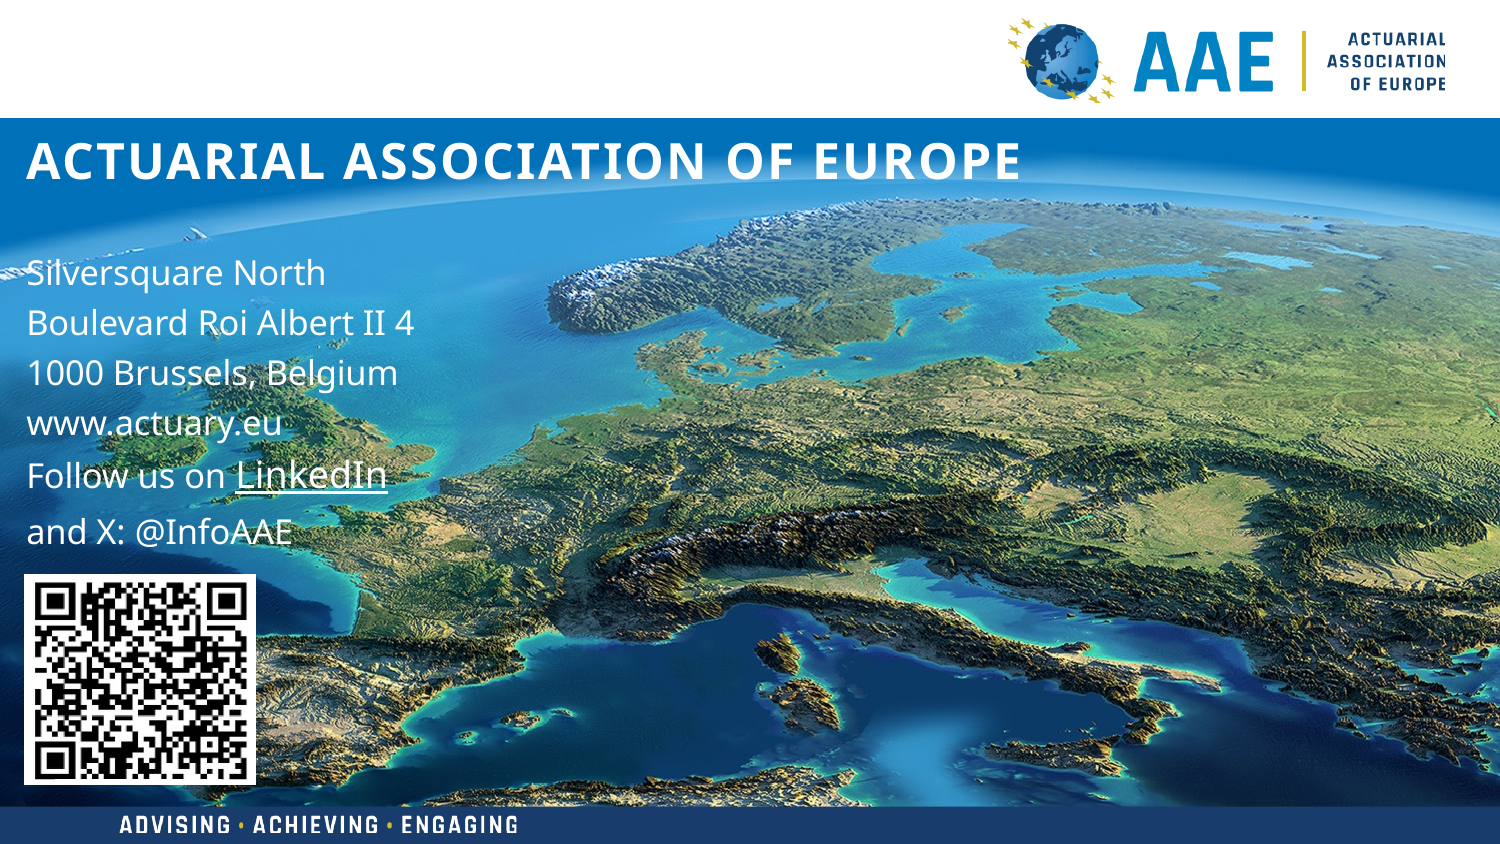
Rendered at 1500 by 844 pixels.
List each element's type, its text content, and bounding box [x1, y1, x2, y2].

text_box ACTUARIAL ASSOCIATION OF EUROPE [24, 128, 1106, 190]
picture [0, 118, 1500, 806]
text_box Silversquare North Boulevard Roi Albert II 4 1000 Brussels, Belgium www.actuary.eu Follow us on LinkedIn and X: @InfoAAE [24, 240, 843, 552]
